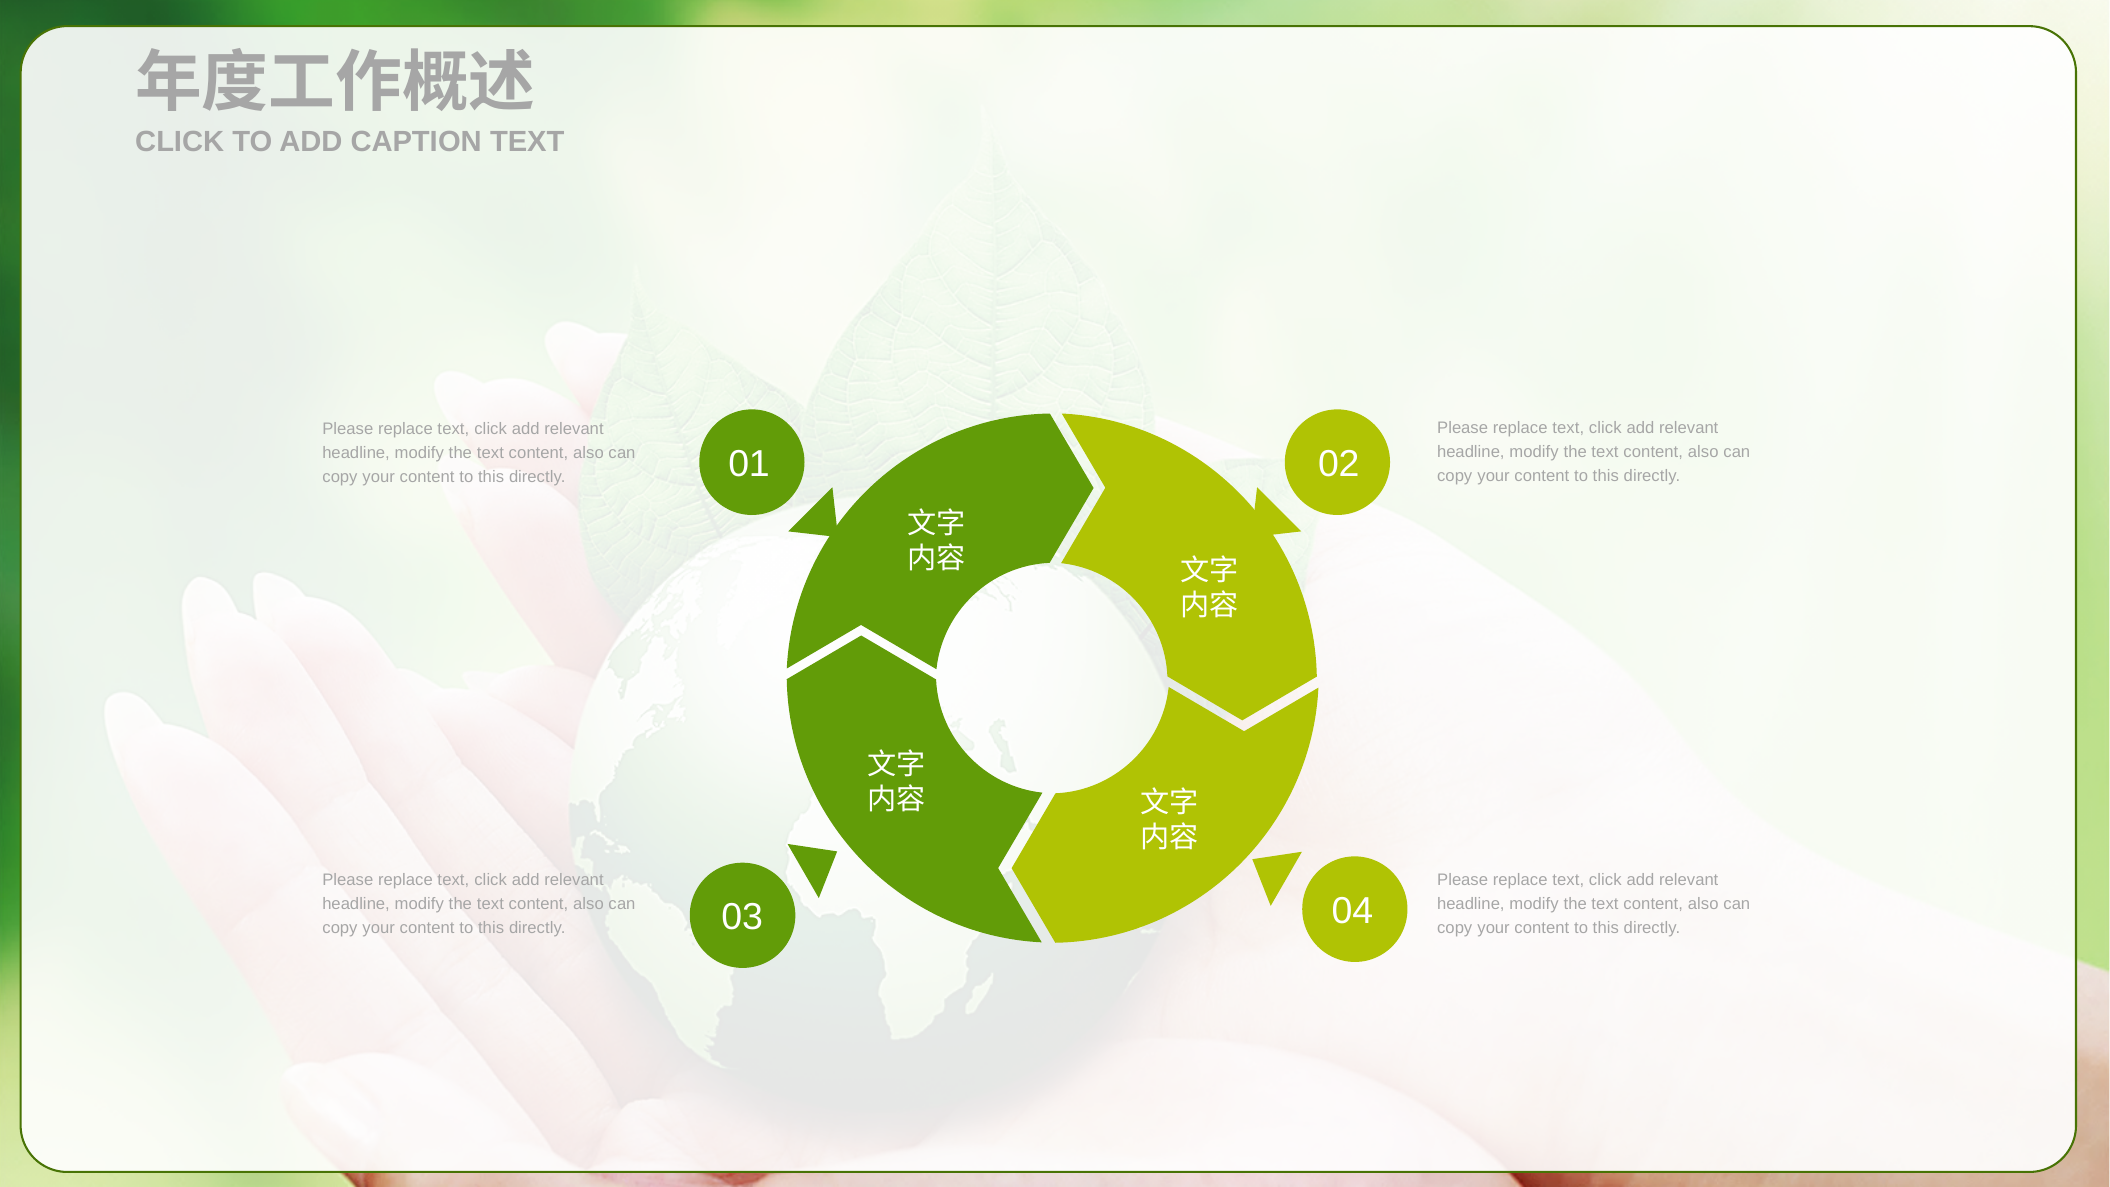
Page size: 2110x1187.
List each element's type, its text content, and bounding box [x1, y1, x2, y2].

text_box [1061, 413, 1317, 721]
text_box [699, 409, 856, 543]
text_box [1011, 686, 1319, 943]
text_box [786, 413, 1094, 670]
text_box 文字内容 [895, 483, 979, 595]
text_box 文字内容 [1167, 530, 1252, 643]
text_box [786, 635, 1043, 943]
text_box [1234, 409, 1391, 543]
text_box Please replace text, click add relevant headline, modify the text content, also can copy your content to this directly. [322, 414, 660, 486]
text_box 文字内容 [1127, 762, 1212, 875]
text_box Please replace text, click add relevant headline, modify the text content, also can copy your content to this directly. [1437, 413, 1782, 485]
text_box Please replace text, click add relevant headline, modify the text content, also can copy your content to this directly. [322, 865, 660, 937]
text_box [1248, 835, 1405, 969]
text_box 文字内容 [855, 724, 939, 836]
text_box Please replace text, click add relevant headline, modify the text content, also can copy your content to this directly. [1437, 865, 1782, 937]
picture [0, 0, 2110, 1187]
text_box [684, 827, 841, 961]
text_box 年度工作概述 [135, 38, 596, 119]
text_box CLICK TO ADD CAPTION TEXT [135, 122, 596, 158]
